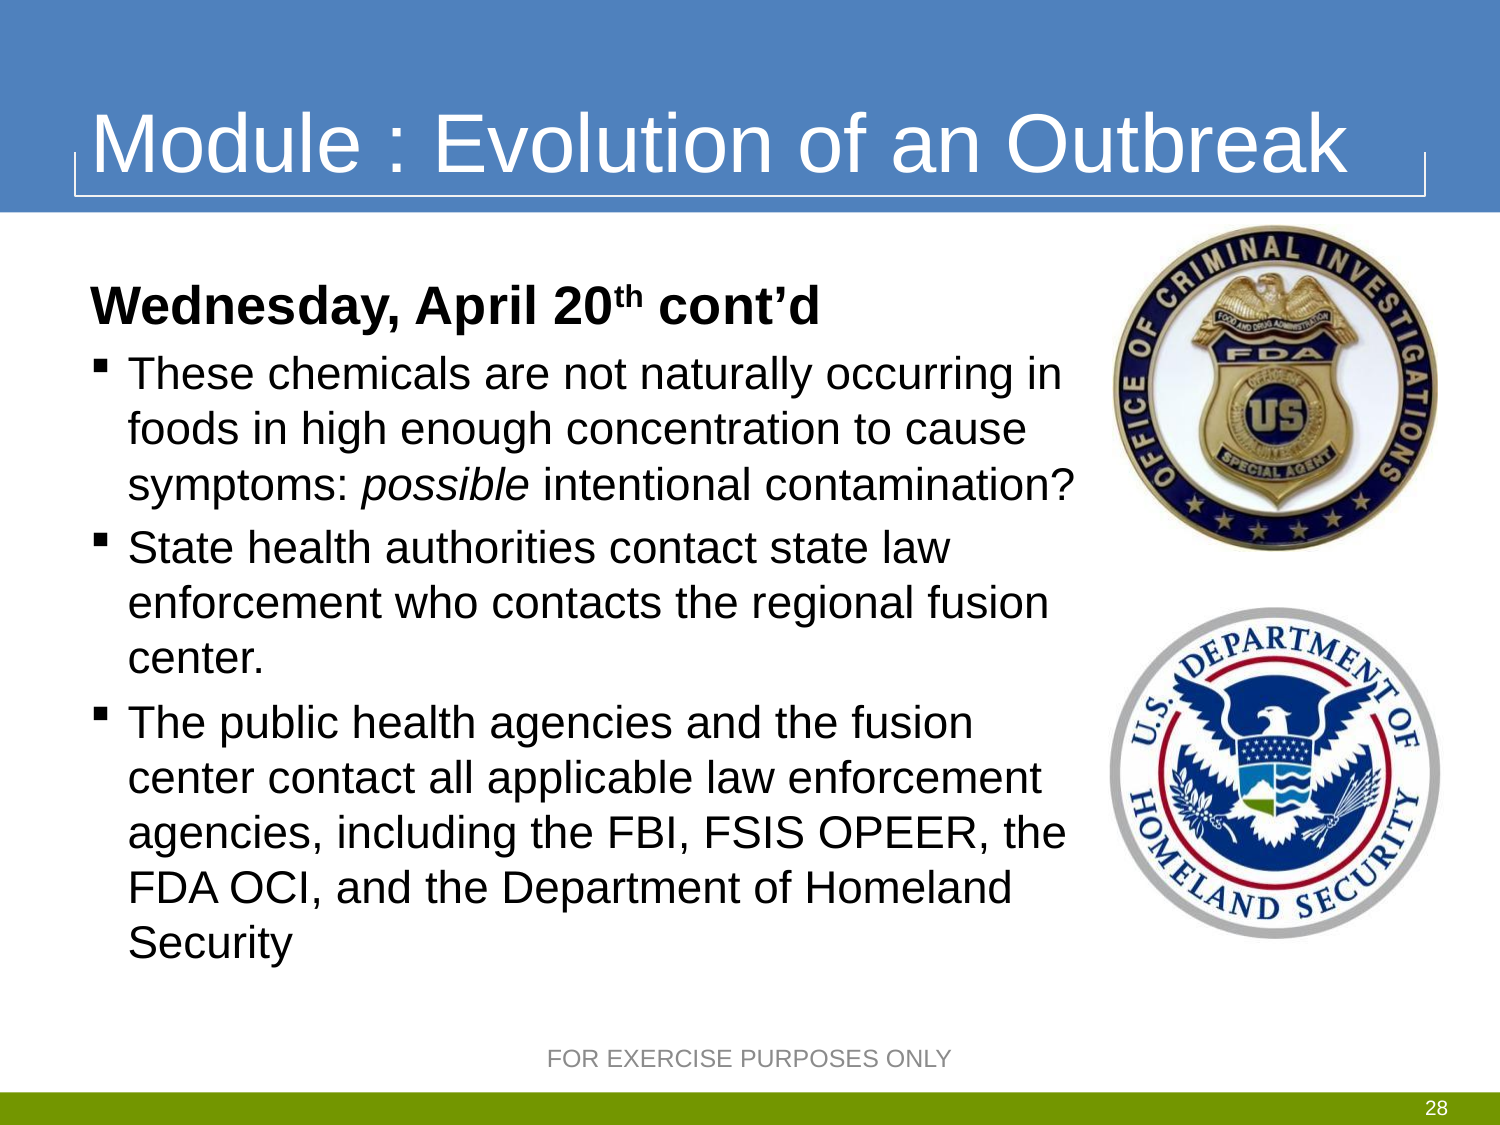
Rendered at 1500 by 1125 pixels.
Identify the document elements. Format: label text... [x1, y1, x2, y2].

picture [1099, 599, 1451, 951]
picture [1112, 224, 1438, 552]
list Wednesday, April 20th cont’d These chemicals are not naturally occurring in foods in high enough concentration to cause symptoms: possible intentional contamination? State health authorities contact state law enforcement who contacts the regional fusion center. The public health agencies and the fusion center contact all applicable law enforcement agencies, including the FBI, FSIS OPEER, the FDA OCI, and the Department of Homeland Security [74, 262, 1113, 1006]
footer FOR EXERCISE PURPOSES ONLY [512, 1042, 988, 1103]
title Module : Evolution of an Outbreak [74, 44, 1426, 233]
